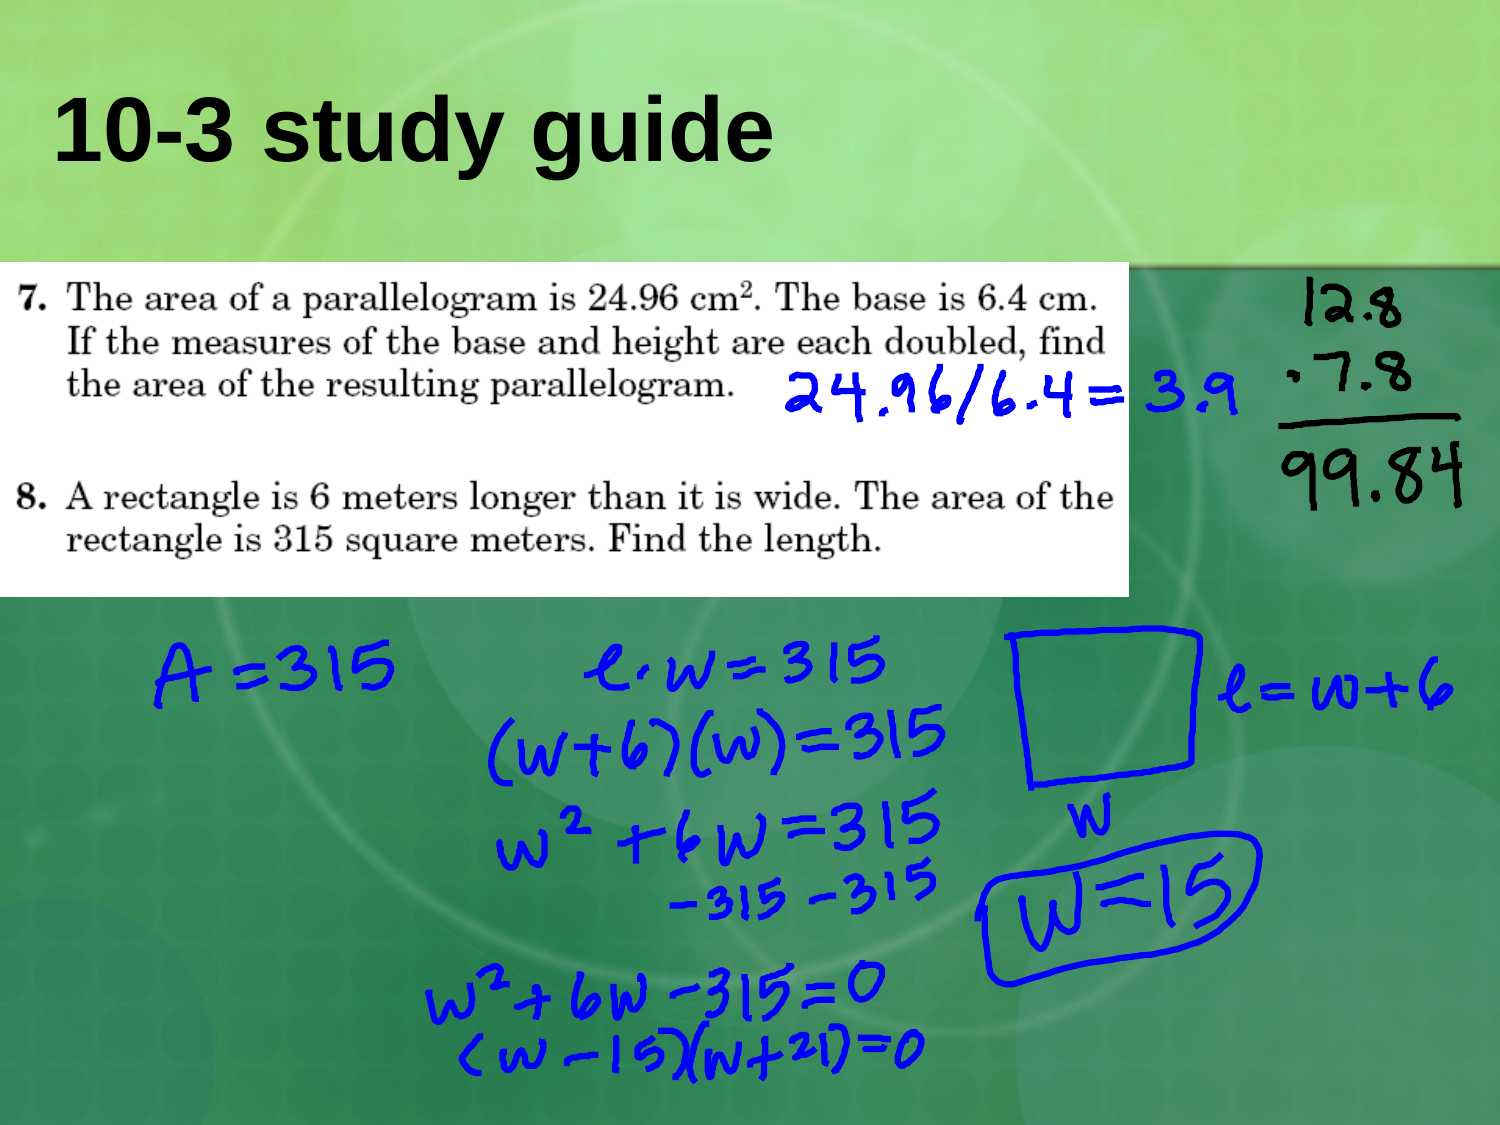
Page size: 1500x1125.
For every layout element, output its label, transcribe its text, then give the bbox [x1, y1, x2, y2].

text_box [567, 1054, 596, 1064]
text_box [887, 874, 892, 898]
text_box [908, 860, 933, 898]
text_box [499, 832, 545, 868]
text_box [851, 963, 883, 1000]
text_box [502, 1041, 544, 1071]
text_box [479, 966, 507, 988]
text_box [1315, 677, 1356, 708]
text_box [1199, 403, 1206, 410]
text_box [911, 707, 943, 754]
text_box [831, 1026, 847, 1072]
text_box [162, 645, 192, 680]
text_box [848, 715, 881, 757]
text_box [1323, 286, 1351, 320]
title 10-3 study guide [37, 24, 1463, 226]
text_box [761, 880, 783, 917]
text_box [157, 669, 209, 684]
text_box [427, 985, 473, 1023]
text_box [1434, 449, 1455, 470]
text_box [1372, 289, 1399, 325]
text_box [790, 831, 822, 836]
text_box [804, 999, 832, 1006]
text_box [491, 721, 511, 784]
text_box [847, 876, 874, 912]
text_box [156, 675, 196, 706]
text_box [613, 975, 644, 1018]
text_box [804, 746, 836, 750]
text_box [851, 638, 882, 681]
text_box [885, 804, 891, 846]
text_box [720, 816, 764, 864]
text_box [330, 648, 340, 688]
text_box [792, 1035, 814, 1058]
text_box [786, 644, 810, 681]
text_box [1378, 354, 1408, 389]
picture [0, 0, 1500, 1125]
text_box [693, 712, 711, 775]
text_box [1316, 354, 1348, 389]
text_box [710, 888, 731, 917]
text_box [762, 966, 792, 1019]
text_box [904, 791, 937, 841]
text_box [708, 970, 728, 1016]
text_box [669, 653, 712, 689]
text_box [679, 812, 698, 860]
text_box [897, 1032, 922, 1066]
text_box [1207, 375, 1236, 412]
text_box [1391, 450, 1420, 501]
text_box [834, 805, 863, 848]
text_box [520, 735, 565, 774]
text_box [977, 833, 1260, 985]
text_box [1325, 451, 1357, 504]
text_box [1284, 454, 1314, 508]
text_box [707, 1044, 739, 1078]
text_box [890, 712, 898, 756]
text_box [749, 1054, 780, 1065]
text_box [535, 1002, 539, 1017]
text_box [461, 1036, 480, 1073]
text_box [1422, 659, 1451, 708]
text_box [799, 731, 829, 737]
text_box [280, 648, 314, 688]
text_box [574, 974, 598, 1017]
text_box [592, 736, 596, 774]
text_box [1221, 666, 1248, 711]
text_box [586, 646, 627, 688]
text_box [1290, 372, 1297, 380]
text_box [811, 895, 833, 902]
text_box [1149, 372, 1182, 410]
text_box [1007, 628, 1200, 785]
text_box [354, 642, 392, 688]
text_box [637, 1039, 662, 1069]
text_box [689, 1023, 707, 1080]
text_box [1453, 444, 1459, 505]
text_box [624, 722, 645, 767]
text_box [1070, 795, 1108, 836]
text_box [661, 1030, 687, 1078]
text_box [534, 987, 539, 1000]
text_box [652, 721, 677, 774]
text_box [1281, 416, 1458, 427]
text_box [562, 808, 589, 832]
text_box [239, 679, 265, 687]
text_box [714, 729, 757, 761]
text_box [744, 977, 749, 1019]
text_box [235, 666, 262, 673]
text_box [759, 711, 783, 772]
